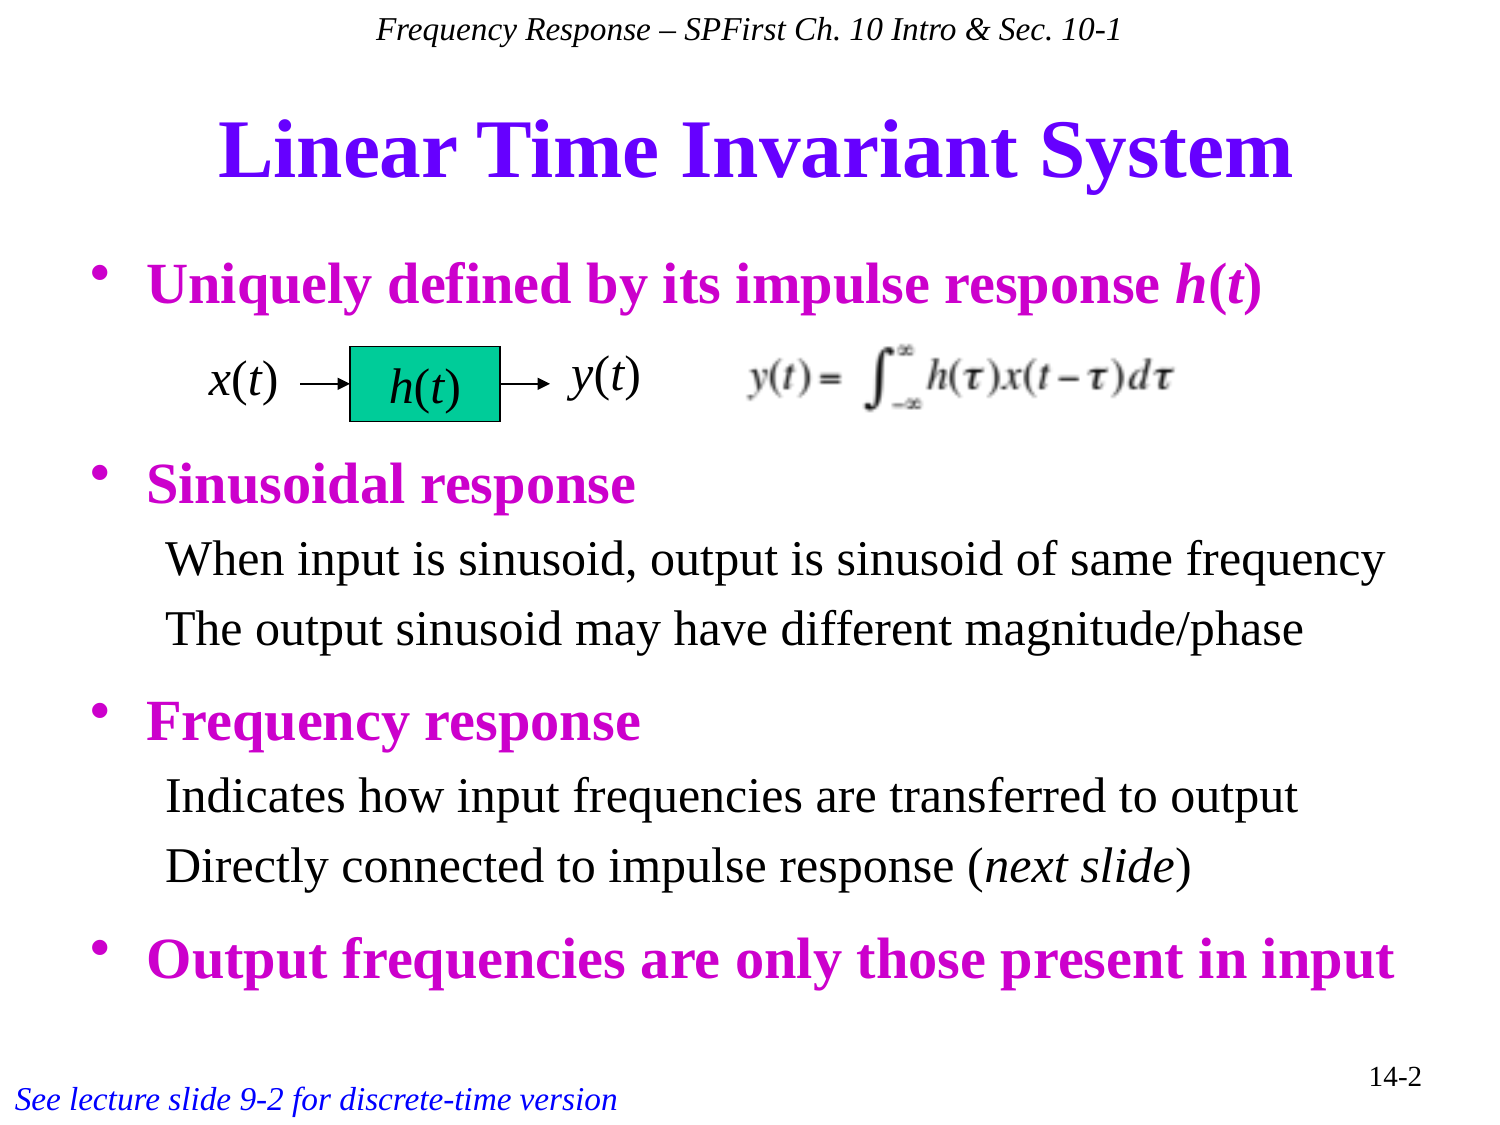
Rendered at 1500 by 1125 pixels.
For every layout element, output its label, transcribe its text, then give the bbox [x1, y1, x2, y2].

text_box Output frequencies are only those present in input [74, 912, 1488, 1013]
text_box Frequency Response – SPFirst Ch. 10 Intro & Sec. 10-1 [0, 0, 1500, 55]
text_box See lecture slide 9-2 for discrete-time version [0, 1069, 650, 1125]
text_box Sinusoidal response When input is sinusoid, output is sinusoid of same frequency The output sinusoid may have different magnitude/phase [74, 437, 1488, 674]
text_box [742, 331, 1178, 419]
slide_number 14-2 [1124, 1049, 1438, 1125]
title Linear Time Invariant System [75, 55, 1438, 237]
text_box Frequency response Indicates how input frequencies are transferred to output Directly connected to impulse response (next slide) [74, 674, 1488, 912]
list Uniquely defined by its impulse response h(t) [75, 237, 1438, 338]
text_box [199, 332, 651, 422]
